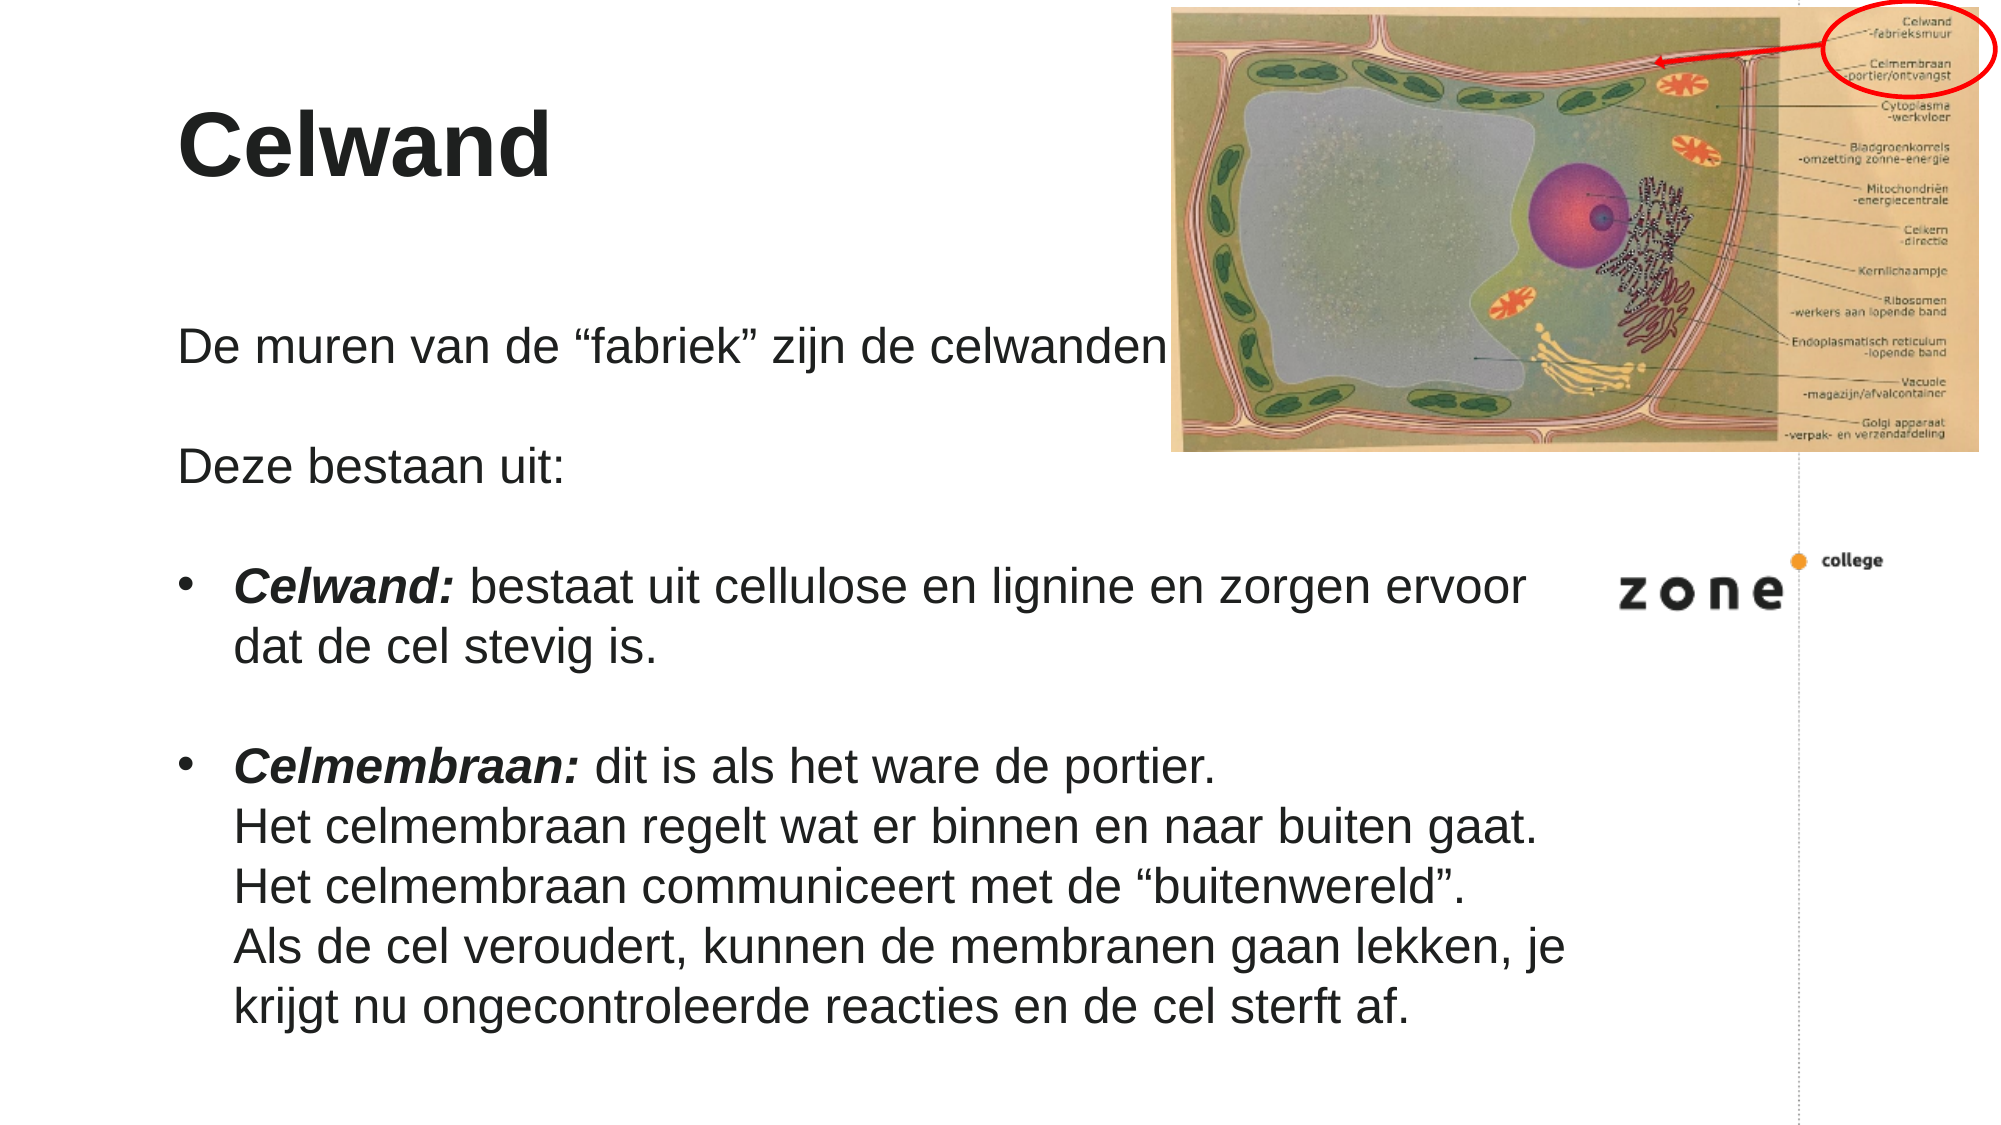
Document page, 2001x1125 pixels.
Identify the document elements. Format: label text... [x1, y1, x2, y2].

picture [1171, 0, 2001, 1125]
text_box [1864, 0, 1954, 7]
title Celwand [177, 97, 1171, 261]
list De muren van de “fabriek” zijn de celwanden. Deze bestaan uit: Celwand: bestaat uit cellulose en lignine en zorgen ervoor dat de cel stevig is. Celmembraan: dit is als het ware de portier. Het celmembraan regelt wat er binnen en naar buiten gaat. Het celmembraan communiceert met de “buitenwereld”. Als de cel veroudert, kunnen de membranen gaan lekken, je krijgt nu ongecontroleerde reacties en de cel sterft af. [177, 313, 1575, 1091]
text_box [1979, 19, 1997, 79]
